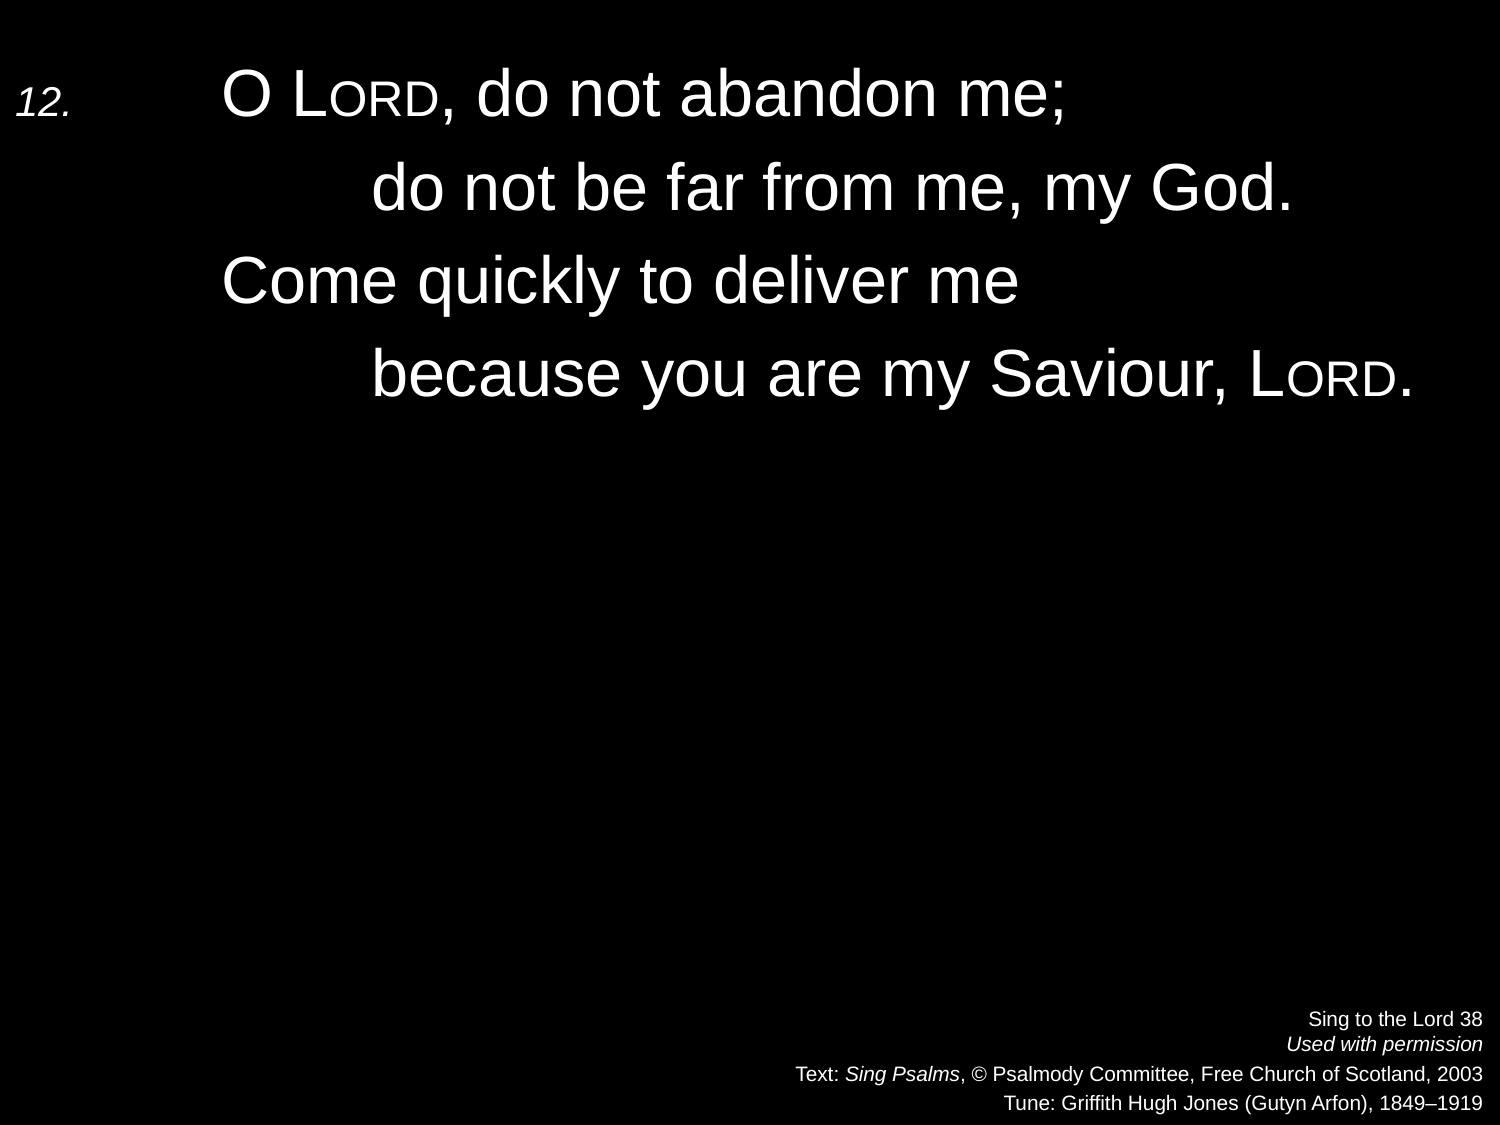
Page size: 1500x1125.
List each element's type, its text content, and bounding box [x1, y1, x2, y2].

list 12. O Lord, do not abandon me; do not be far from me, my God. Come quickly to deliver me because you are my Saviour, Lord. [0, 42, 1500, 1047]
text_box Sing to the Lord 38 Used with permission Text: Sing Psalms, © Psalmody Committee, Free Church of Scotland, 2003 Tune: Griffith Hugh Jones (Gutyn Arfon), 1849–1919 [0, 998, 1498, 1122]
